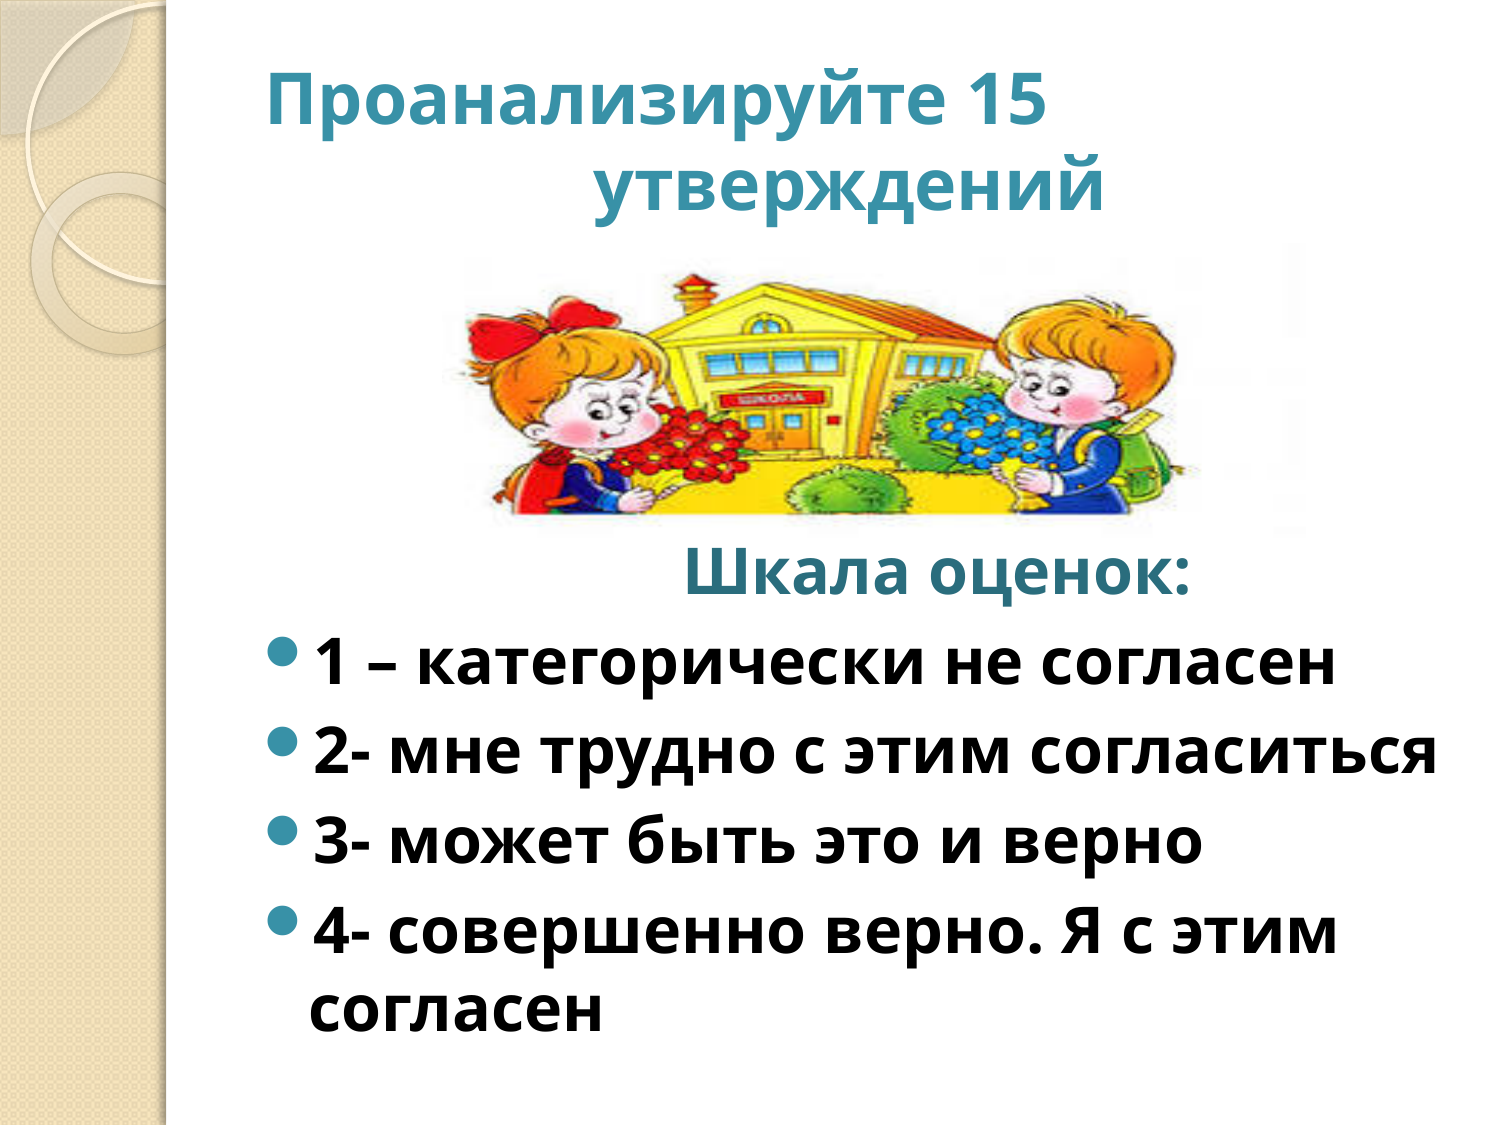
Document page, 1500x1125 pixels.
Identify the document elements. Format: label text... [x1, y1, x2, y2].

list Шкала оценок: 1 – категорически не согласен 2- мне трудно с этим согласиться 3- может быть это и верно 4- совершенно верно. Я с этим согласен [235, 432, 1466, 1125]
picture [442, 243, 1306, 540]
title Проанализируйте 15 утверждений [235, 45, 1466, 233]
